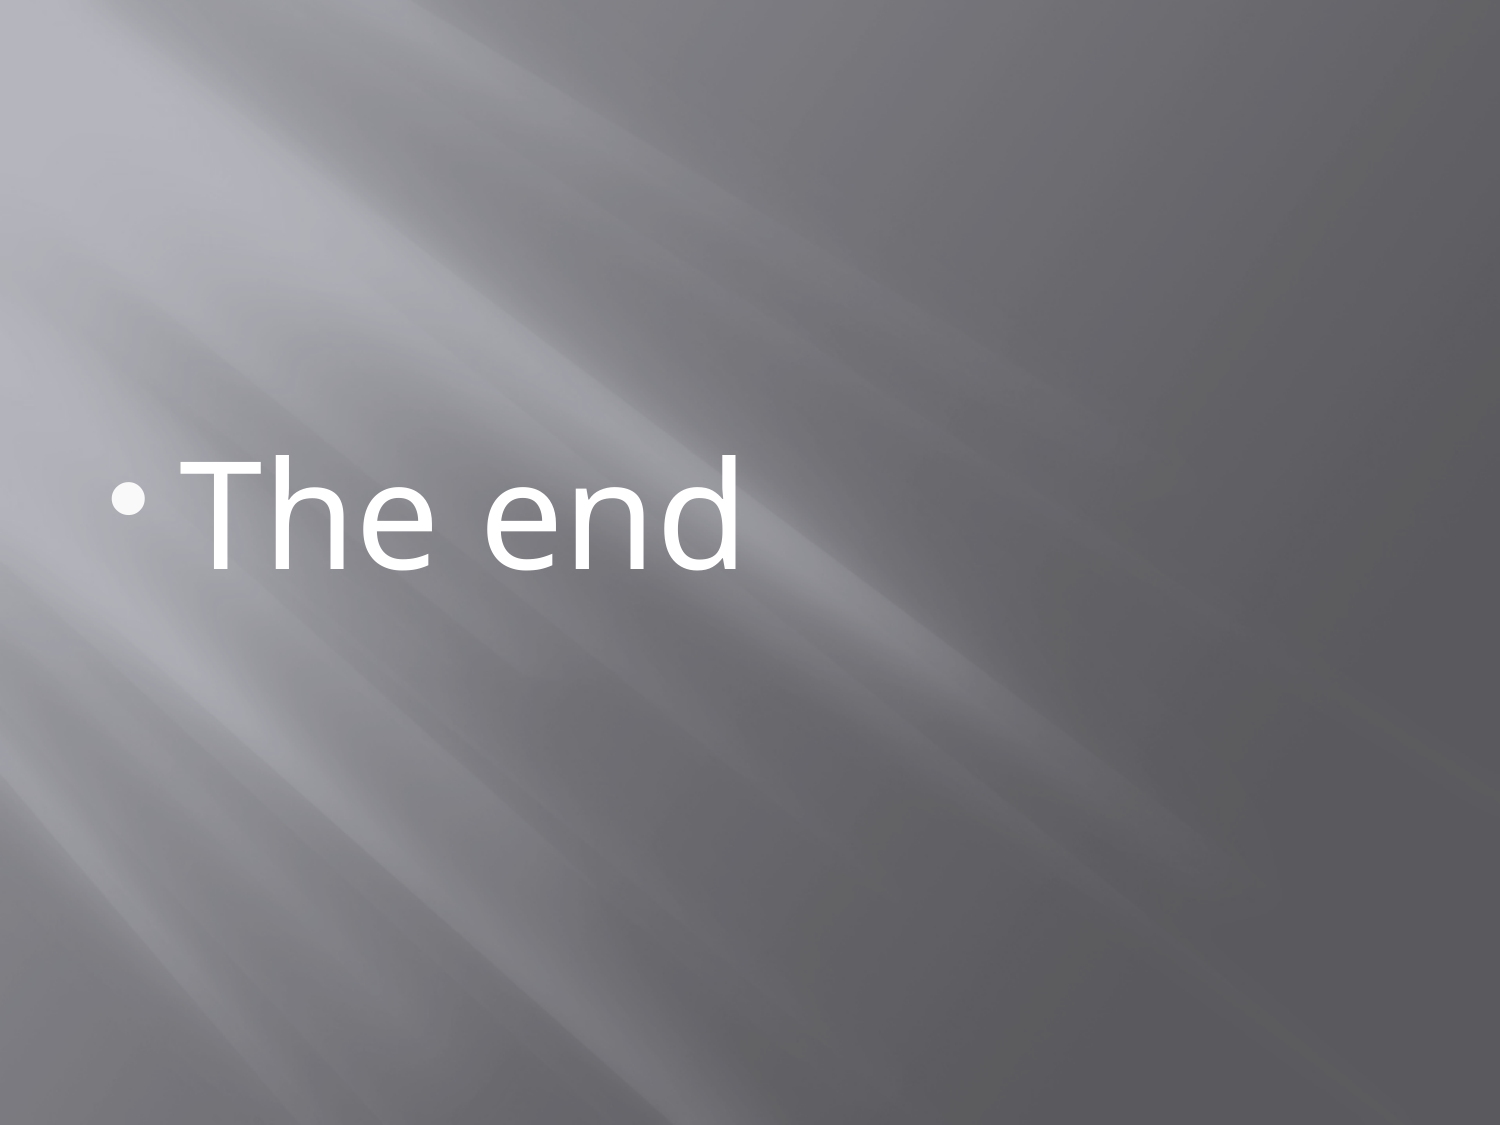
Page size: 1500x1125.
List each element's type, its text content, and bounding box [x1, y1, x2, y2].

list The end [75, 262, 1425, 1035]
